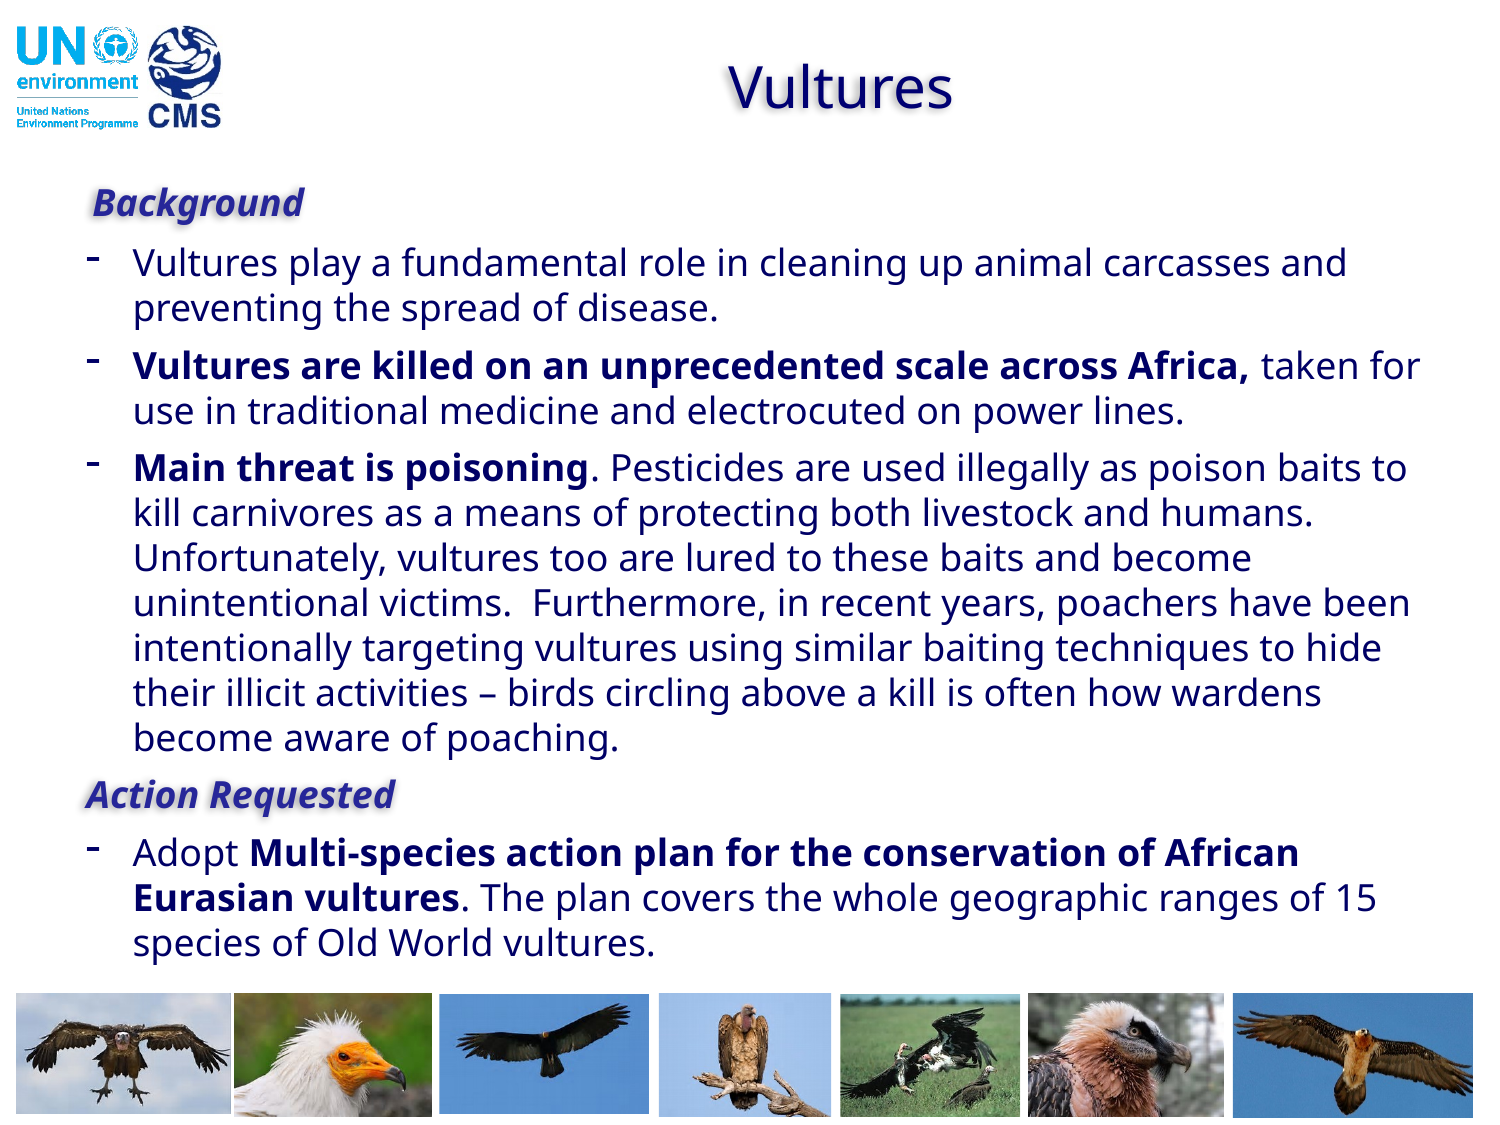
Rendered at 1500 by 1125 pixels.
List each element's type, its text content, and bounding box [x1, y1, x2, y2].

picture [1232, 992, 1474, 1118]
picture [658, 993, 832, 1117]
picture [1028, 993, 1224, 1118]
picture [840, 993, 1021, 1117]
picture [234, 993, 432, 1117]
text_box Vultures play a fundamental role in cleaning up animal carcasses and preventing the spread of disease. Vultures are killed on an unprecedented scale across Africa, taken for use in traditional medicine and electrocuted on power lines. Main threat is poisoning. Pesticides are used illegally as poison baits to kill carnivores as a means of protecting both livestock and humans. Unfortunately, vultures too are lured to these baits and become unintentional victims. Furthermore, in recent years, poachers have been intentionally targeting vultures using similar baiting techniques to hide their illicit activities – birds circling above a kill is often how wardens become aware of poaching. Adopt Multi-species action plan for the conservation of African Eurasian vultures. The plan covers the whole geographic ranges of 15 species of Old World vultures. [70, 231, 1459, 972]
picture [439, 993, 650, 1114]
text_box Vultures [277, 42, 1406, 146]
picture [0, 4, 223, 149]
text_box Background [77, 171, 320, 231]
picture [16, 993, 231, 1114]
